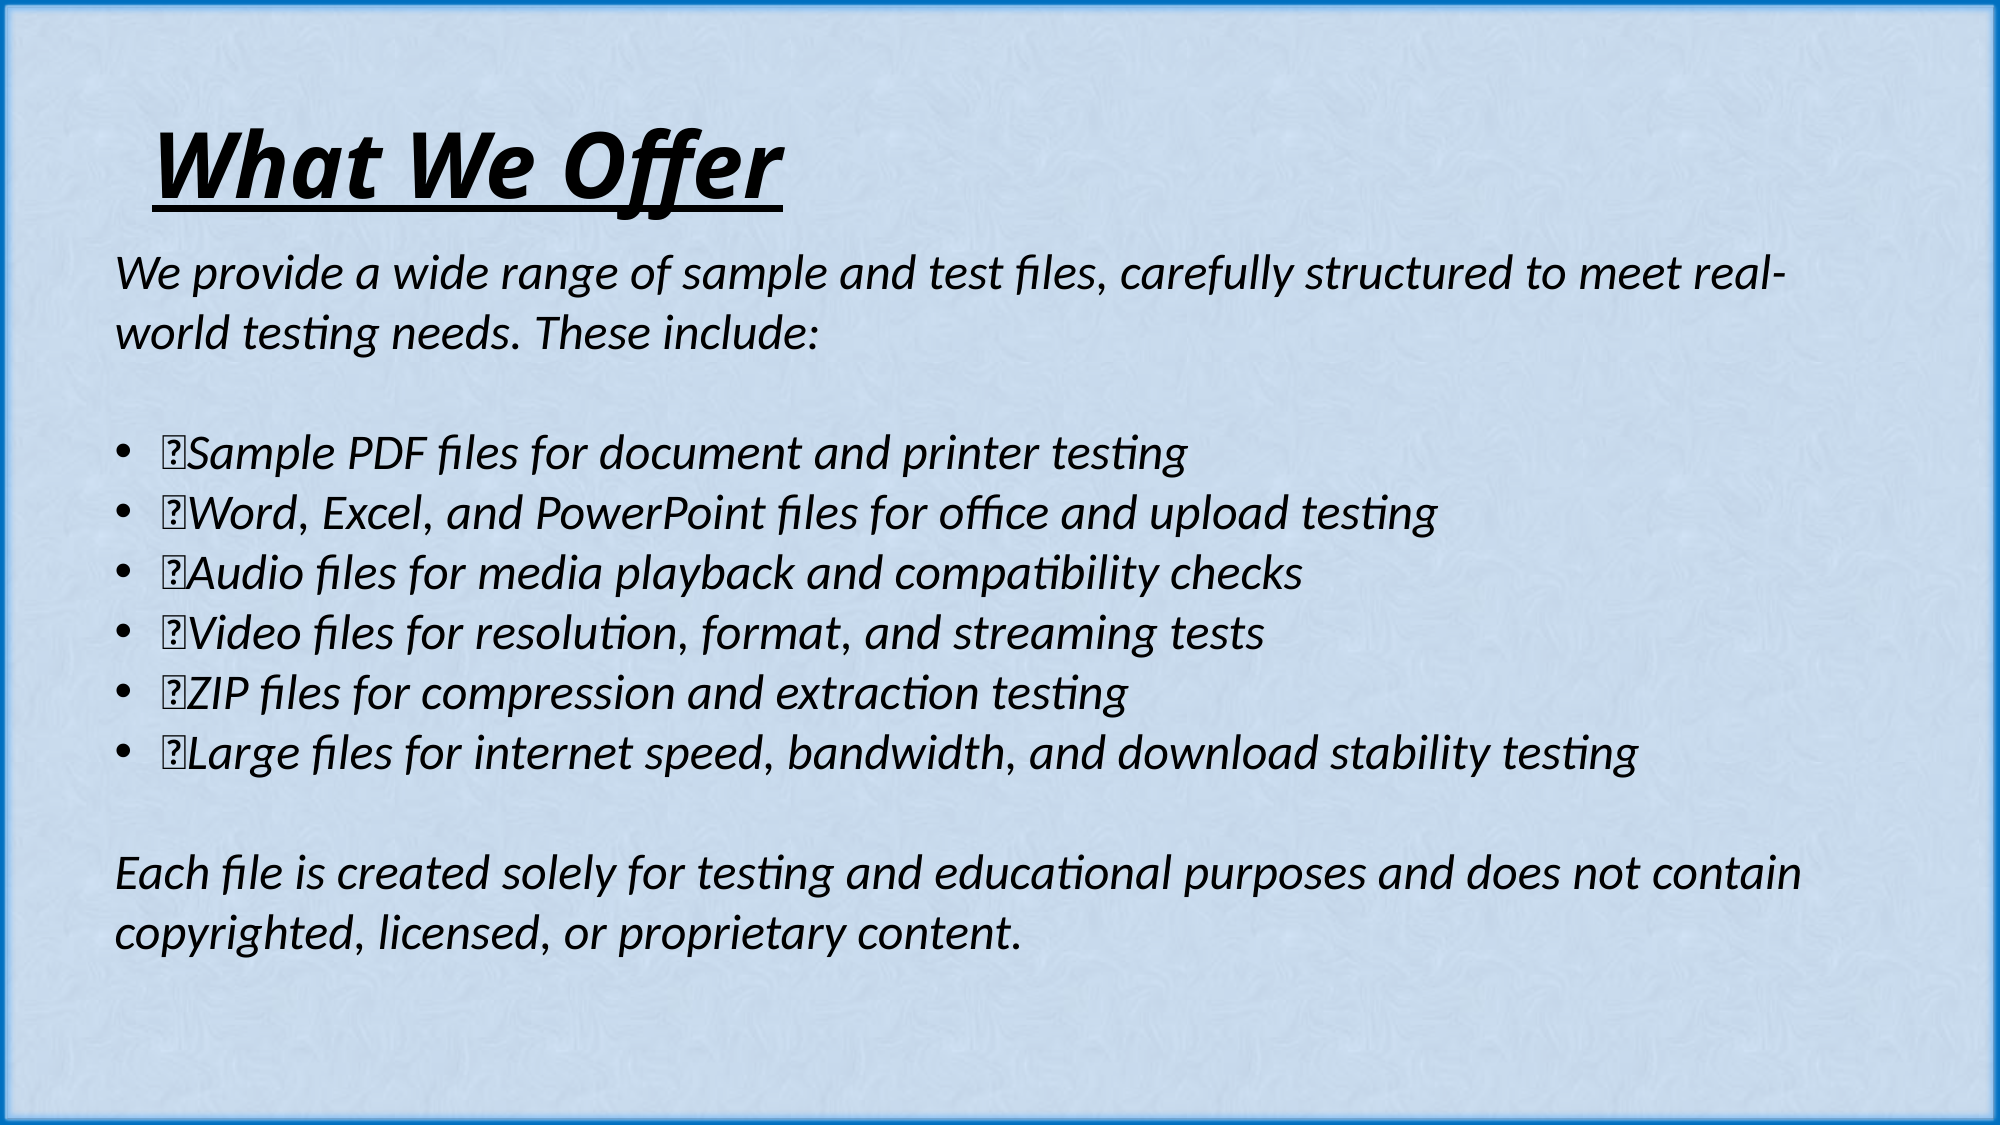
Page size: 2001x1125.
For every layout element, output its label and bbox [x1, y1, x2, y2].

text_box [1, 1, 1998, 1125]
